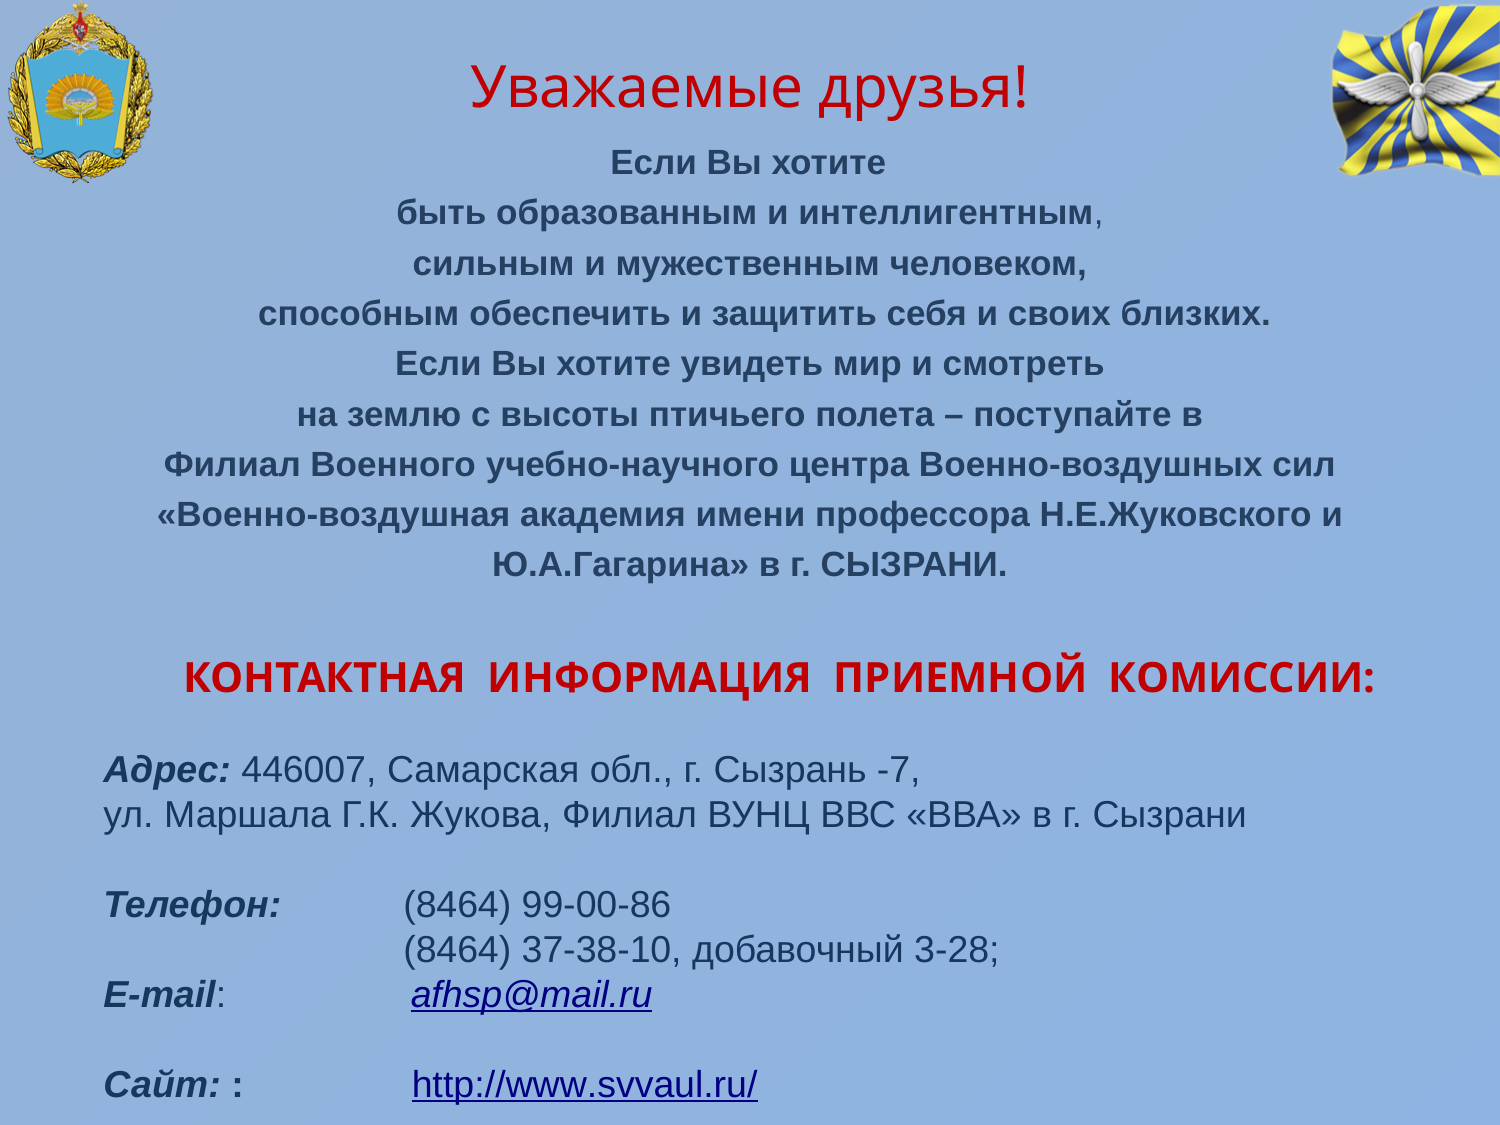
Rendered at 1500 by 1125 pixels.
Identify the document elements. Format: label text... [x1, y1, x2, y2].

text_box КОНТАКТНАЯ ИНФОРМАЦИЯ ПРИЕМНОЙ КОМИССИИ: Адрес: 446007, Самарская обл., г. Сызрань -7, ул. Маршала Г.К. Жукова, Филиал ВУНЦ ВВС «ВВА» в г. Сызрани Телефон: (8464) 99-00-86 (8464) 37-38-10, добавочный 3-28; Е-mail: afhsp@mail.ru Сайт: : http://www.svvaul.ru/ [88, 643, 1471, 1113]
subtitle Если Вы хотите быть образованным и интеллигентным, сильным и мужественным человеком, способным обеспечить и защитить себя и своих близких. Если Вы хотите увидеть мир и смотреть на землю с высоты птичьего полета – поступайте в Филиал Военного учебно-научного центра Военно-воздушных сил «Военно-воздушная академия имени профессора Н.Е.Жуковского и Ю.А.Гагарина» в г. СЫЗРАНИ. [64, 193, 1436, 598]
picture [4, 0, 1500, 185]
